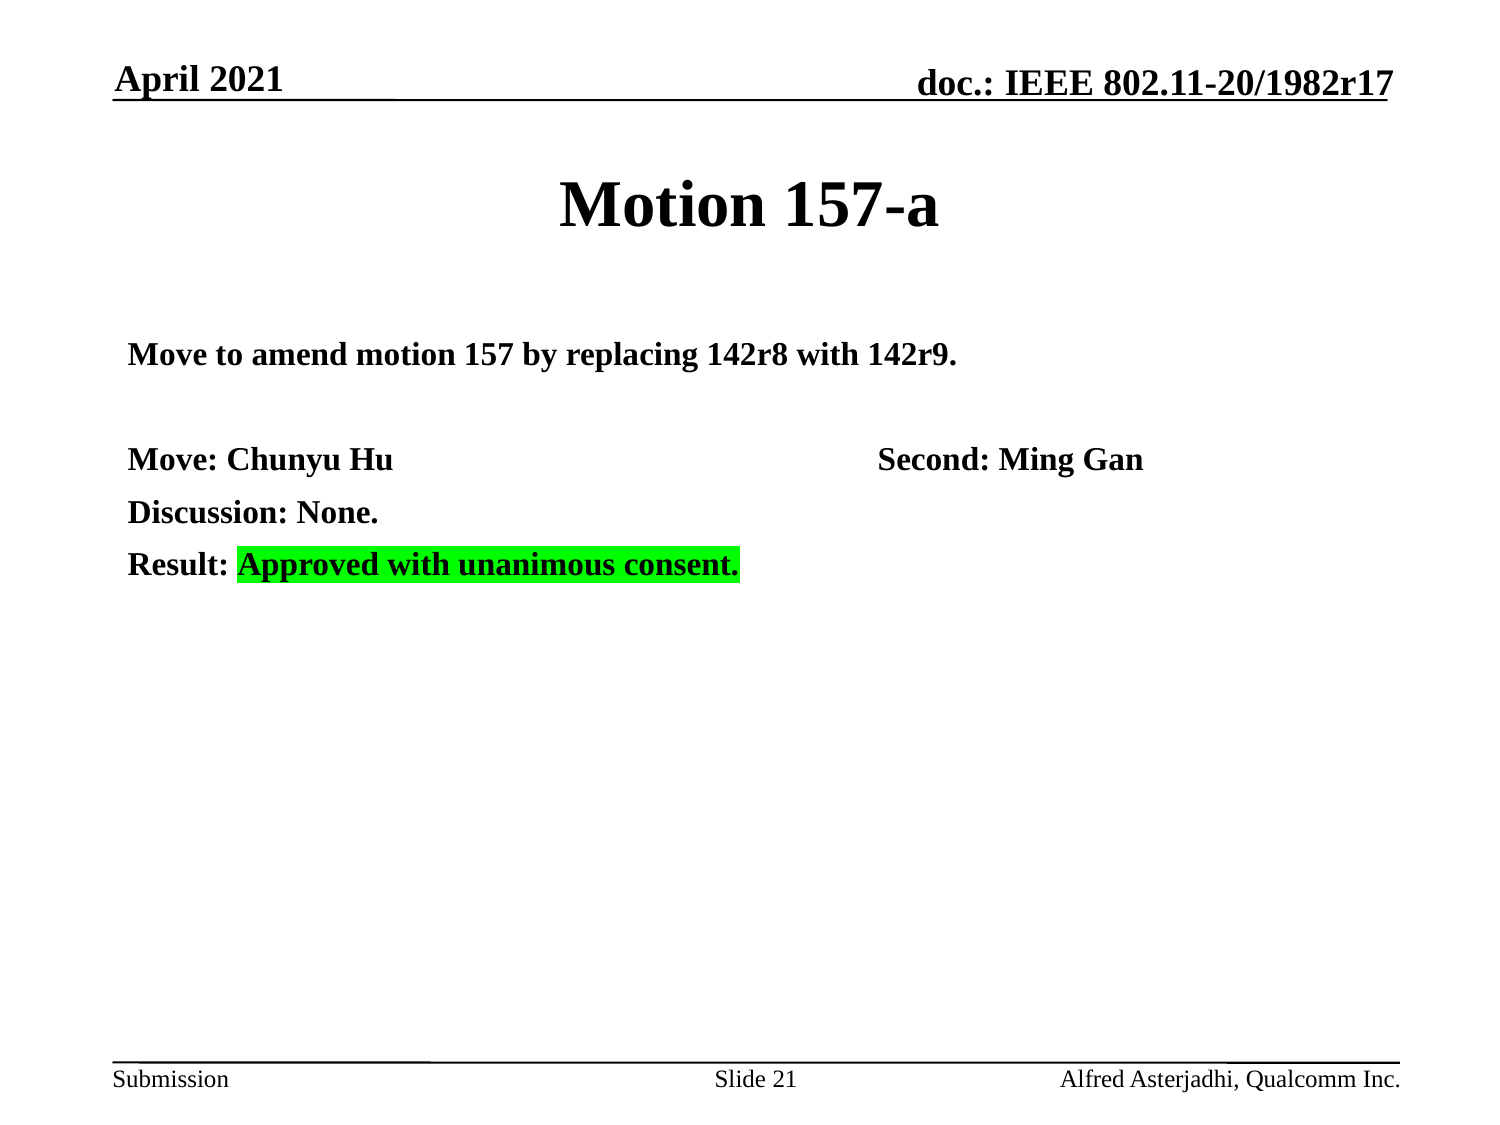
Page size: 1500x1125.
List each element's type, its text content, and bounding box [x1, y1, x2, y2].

title Motion 157-a [112, 112, 1388, 288]
list Move to amend motion 157 by replacing 142r8 with 142r9. Move: Chunyu Hu Second: Ming Gan Discussion: None. Result: Approved with unanimous consent. [112, 324, 1388, 1000]
footer Alfred Asterjadhi, Qualcomm Inc. [878, 1061, 1402, 1093]
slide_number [114, 54, 423, 100]
slide_number Slide 21 [712, 1061, 800, 1123]
